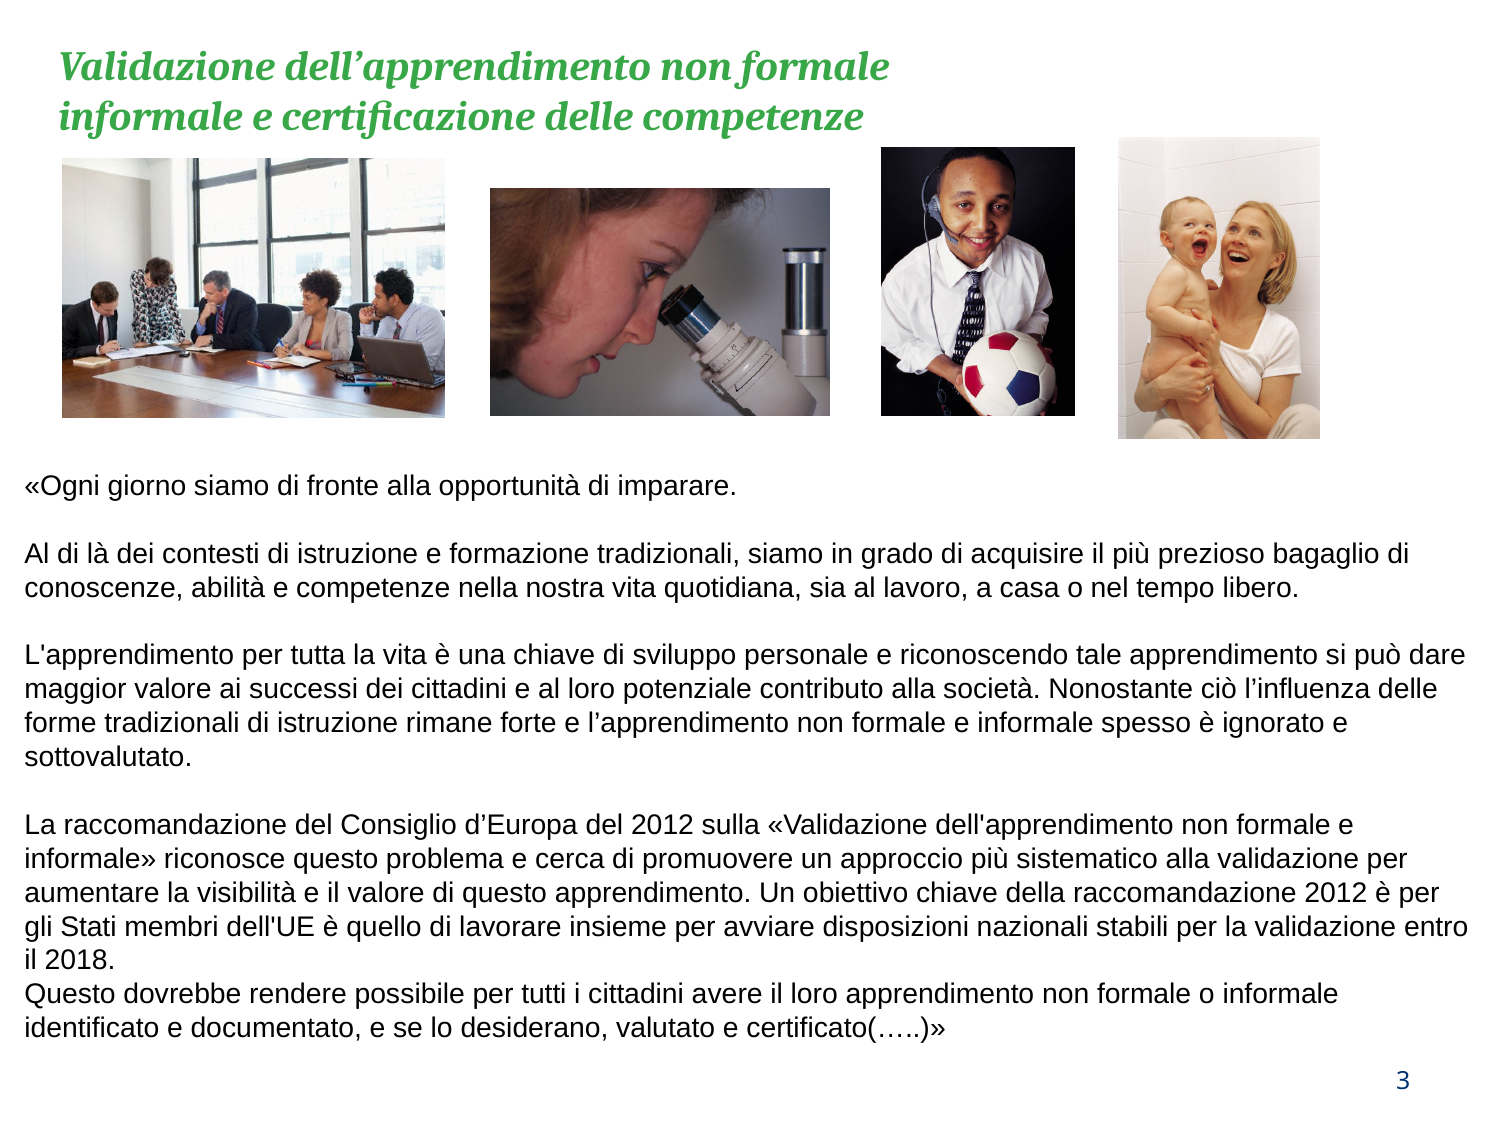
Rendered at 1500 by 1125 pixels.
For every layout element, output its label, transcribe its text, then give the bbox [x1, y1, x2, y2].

list «Ogni giorno siamo di fronte alla opportunità di imparare. Al di là dei contesti di istruzione e formazione tradizionali, siamo in grado di acquisire il più prezioso bagaglio di conoscenze, abilità e competenze nella nostra vita quotidiana, sia al lavoro, a casa o nel tempo libero. L'apprendimento per tutta la vita è una chiave di sviluppo personale e riconoscendo tale apprendimento si può dare maggior valore ai successi dei cittadini e al loro potenziale contributo alla società. Nonostante ciò l’influenza delle forme tradizionali di istruzione rimane forte e l’apprendimento non formale e informale spesso è ignorato e sottovalutato. La raccomandazione del Consiglio d’Europa del 2012 sulla «Validazione dell'apprendimento non formale e informale» riconosce questo problema e cerca di promuovere un approccio più sistematico alla validazione per aumentare la visibilità e il valore di questo apprendimento. Un obiettivo chiave della raccomandazione 2012 è per gli Stati membri dell'UE è quello di lavorare insieme per avviare disposizioni nazionali stabili per la validazione entro il 2018. Questo dovrebbe rendere possibile per tutti i cittadini avere il loro apprendimento non formale o informale identificato e documentato, e se lo desiderano, valutato e certificato(…..)» [9, 459, 1485, 1058]
picture [62, 158, 445, 419]
picture [1118, 137, 1321, 440]
picture [490, 188, 830, 416]
text_box Validazione dell’apprendimento non formale informale e certificazione delle competenze [43, 31, 1075, 147]
picture [881, 147, 1076, 416]
text_box 3 [1074, 1058, 1425, 1118]
